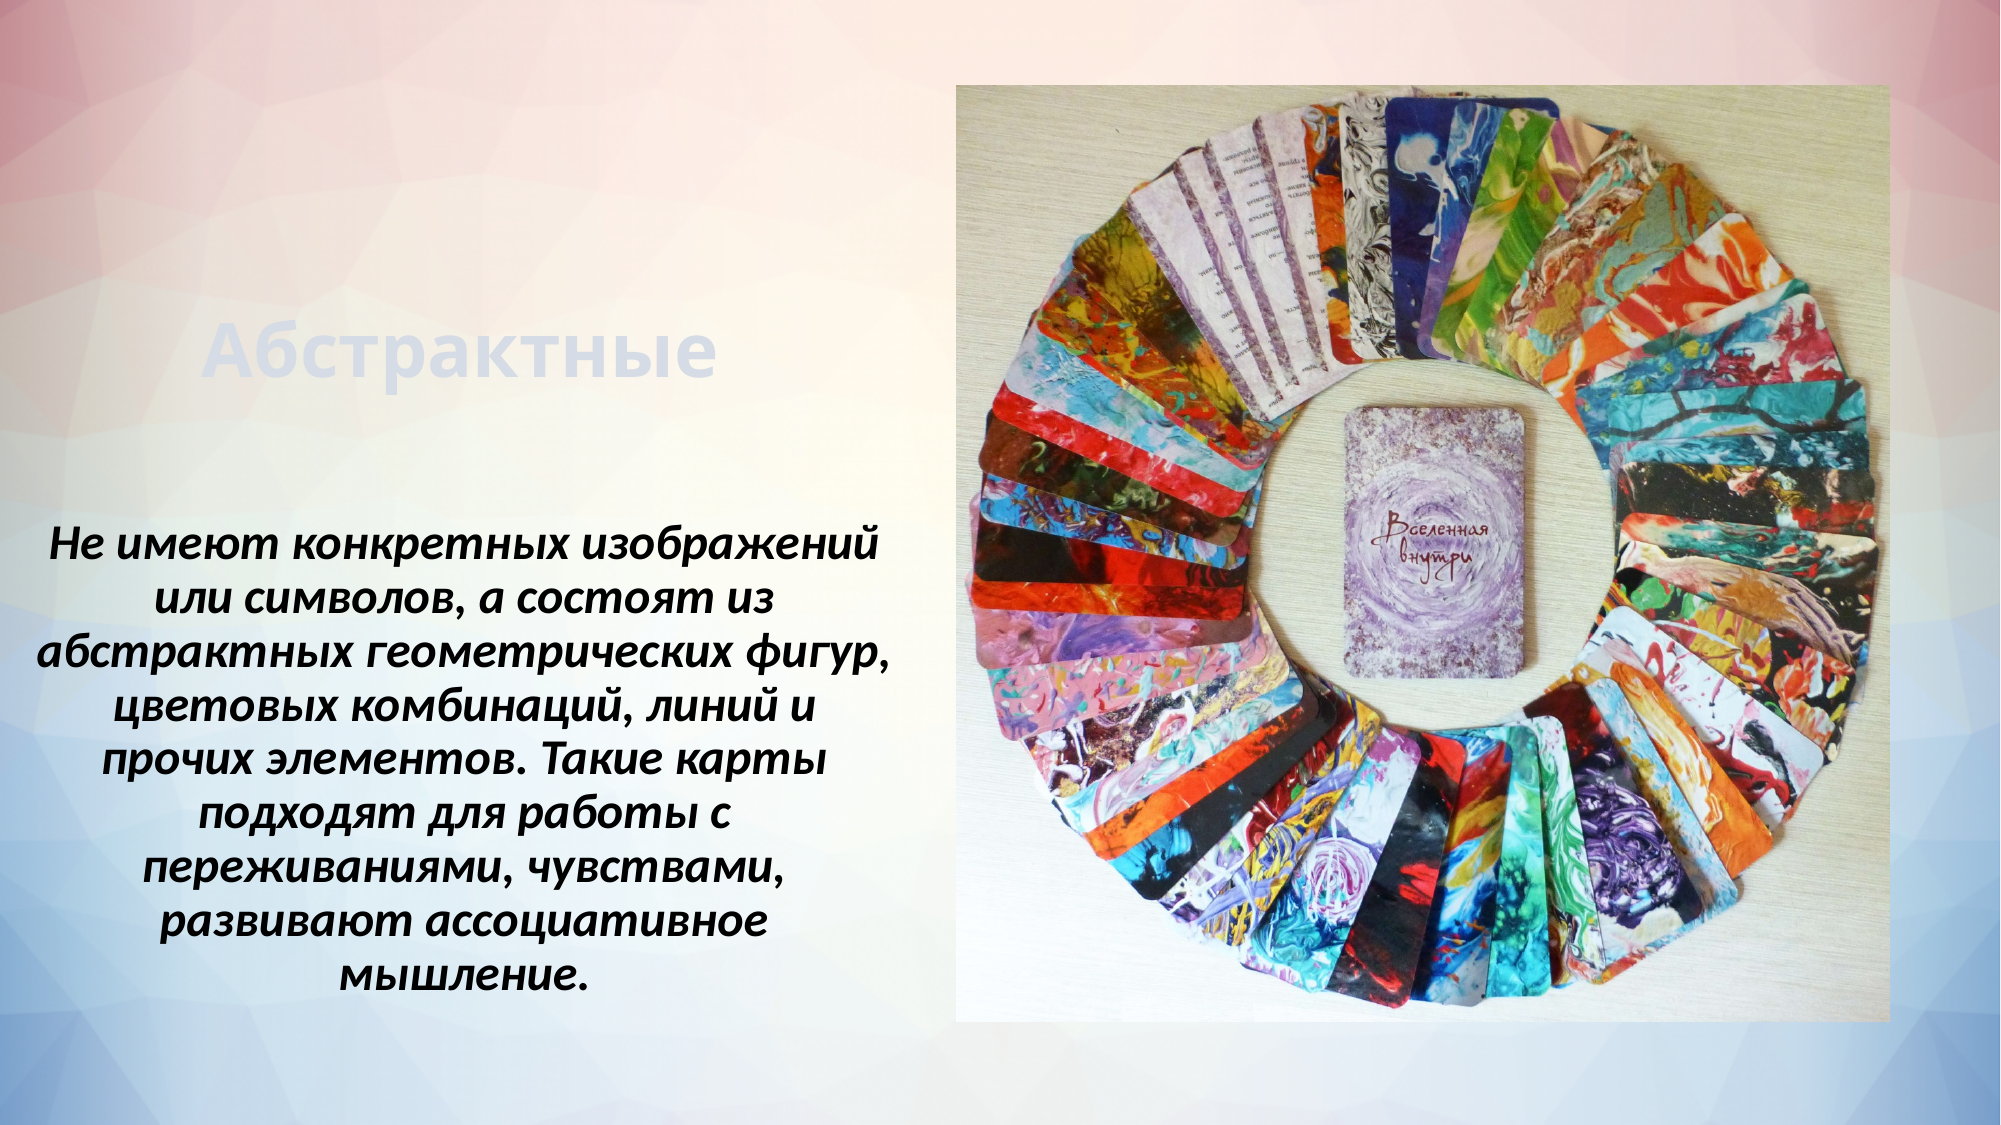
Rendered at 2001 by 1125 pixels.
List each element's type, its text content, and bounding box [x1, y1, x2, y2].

title Абстрактные [137, 213, 783, 491]
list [956, 85, 1890, 1022]
picture [0, 0, 2001, 1125]
list Не имеют конкретных изображений или символов, а состоят из абстрактных геометрических фигур, цветовых комбинаций, линий и прочих элементов. Такие карты подходят для работы с переживаниями, чувствами, развивают ассоциативное мышление. [18, 508, 910, 963]
